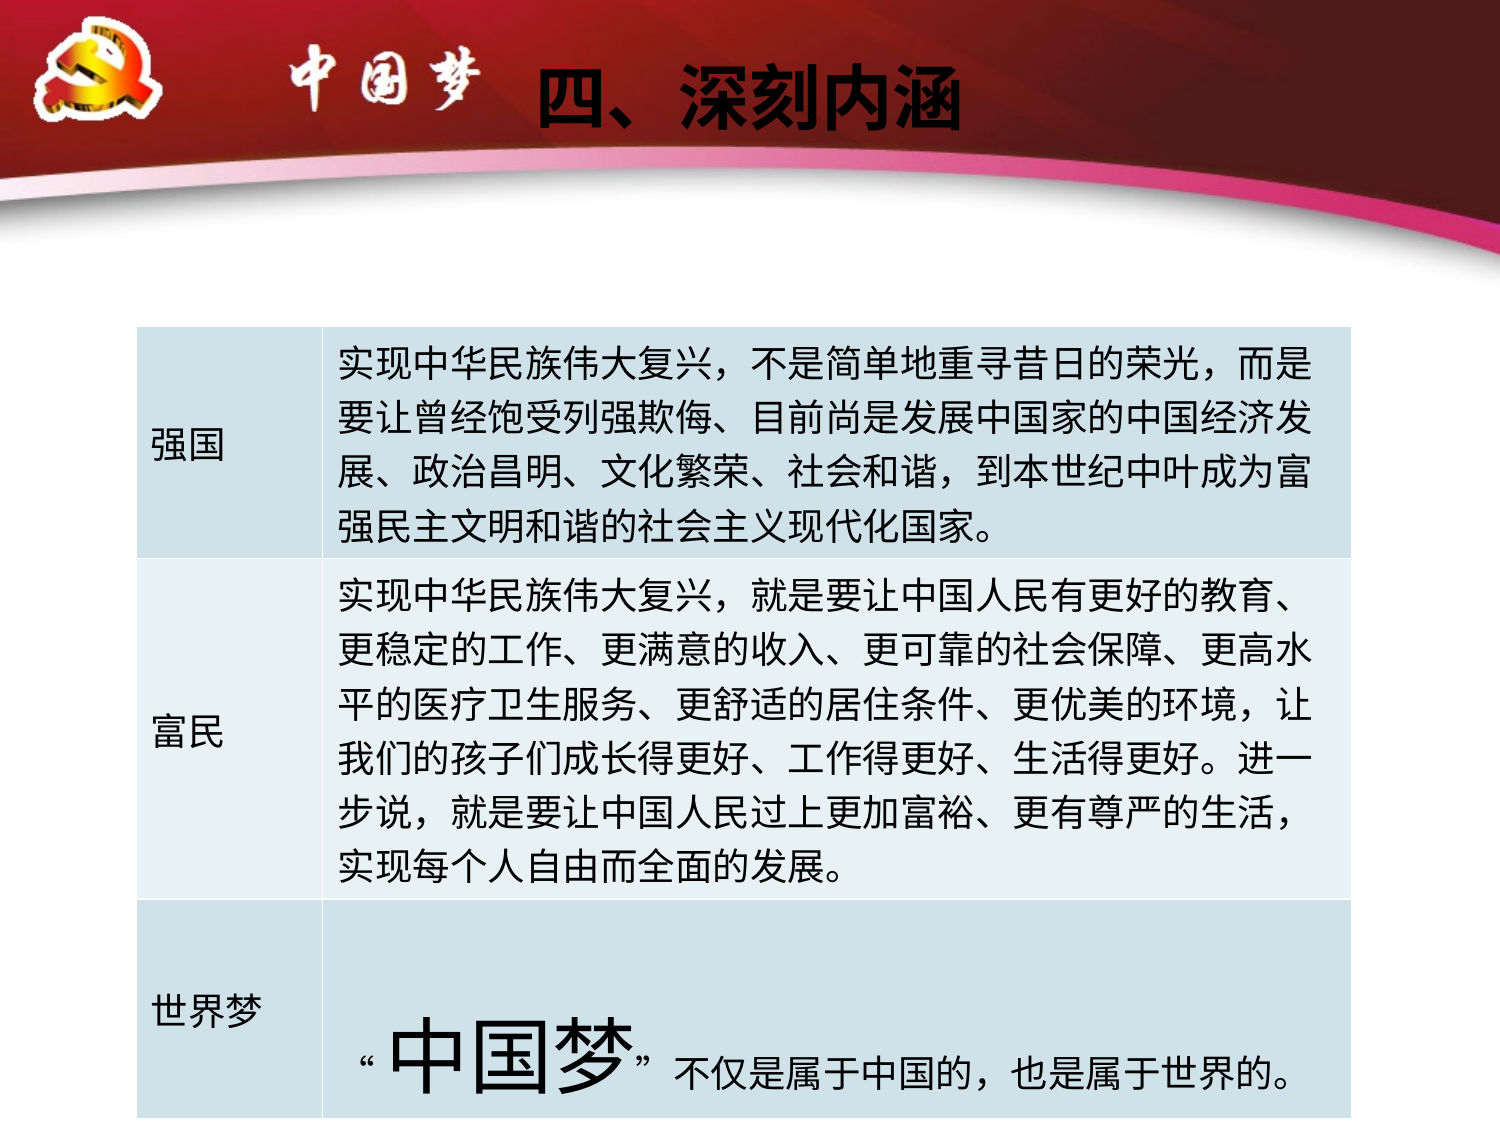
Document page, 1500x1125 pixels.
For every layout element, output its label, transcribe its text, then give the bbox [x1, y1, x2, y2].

title 四、深刻内涵 [75, 45, 1425, 233]
table_header 强国 [137, 327, 322, 558]
table_cell “中国梦”不仅是属于中国的，也是属于世界的。 [323, 900, 1351, 1118]
picture [0, 0, 1500, 1125]
table_cell 实现中华民族伟大复兴，就是要让中国人民有更好的教育、更稳定的工作、更满意的收入、更可靠的社会保障、更高水平的医疗卫生服务、更舒适的居住条件、更优美的环境，让我们的孩子们成长得更好、工作得更好、生活得更好。进一步说，就是要让中国人民过上更加富裕、更有尊严的生活，实现每个人自由而全面的发展。 [323, 559, 1351, 898]
table_cell 富民 [137, 559, 322, 898]
table_cell 世界梦 [137, 900, 322, 1118]
table_header 实现中华民族伟大复兴，不是简单地重寻昔日的荣光，而是要让曾经饱受列强欺侮、目前尚是发展中国家的中国经济发展、政治昌明、文化繁荣、社会和谐，到本世纪中叶成为富强民主文明和谐的社会主义现代化国家。 [323, 327, 1351, 558]
